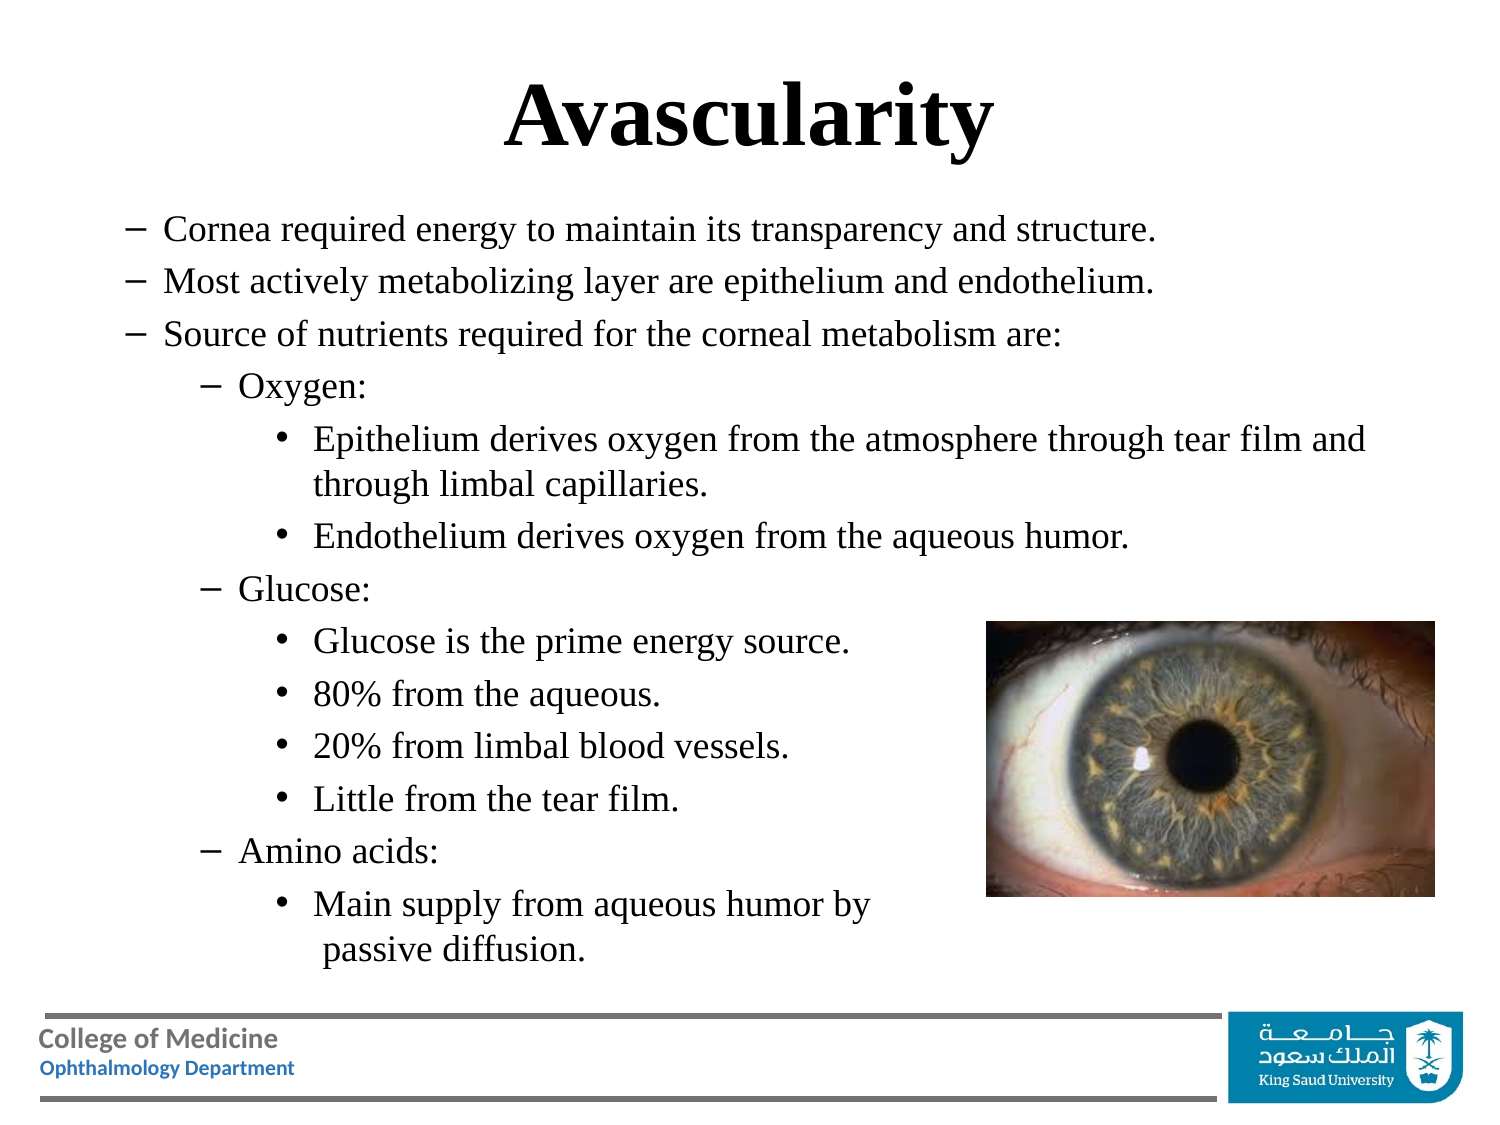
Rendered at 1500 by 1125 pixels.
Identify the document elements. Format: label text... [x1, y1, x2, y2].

picture [985, 621, 1435, 897]
list Cornea required energy to maintain its transparency and structure. Most actively metabolizing layer are epithelium and endothelium. Source of nutrients required for the corneal metabolism are: Oxygen: Epithelium derives oxygen from the atmosphere through tear film and through limbal capillaries. Endothelium derives oxygen from the aqueous humor. Glucose: Glucose is the prime energy source. 80% from the aqueous. 20% from limbal blood vessels. Little from the tear film. Amino acids: Main supply from aqueous humor by passive diffusion. [75, 196, 1439, 1078]
picture [1260, 1078, 1289, 1087]
picture [1332, 1078, 1393, 1086]
title Avascularity [75, 45, 1425, 173]
picture [1409, 1024, 1451, 1091]
picture [1294, 1078, 1325, 1085]
picture [1226, 1009, 1465, 1106]
